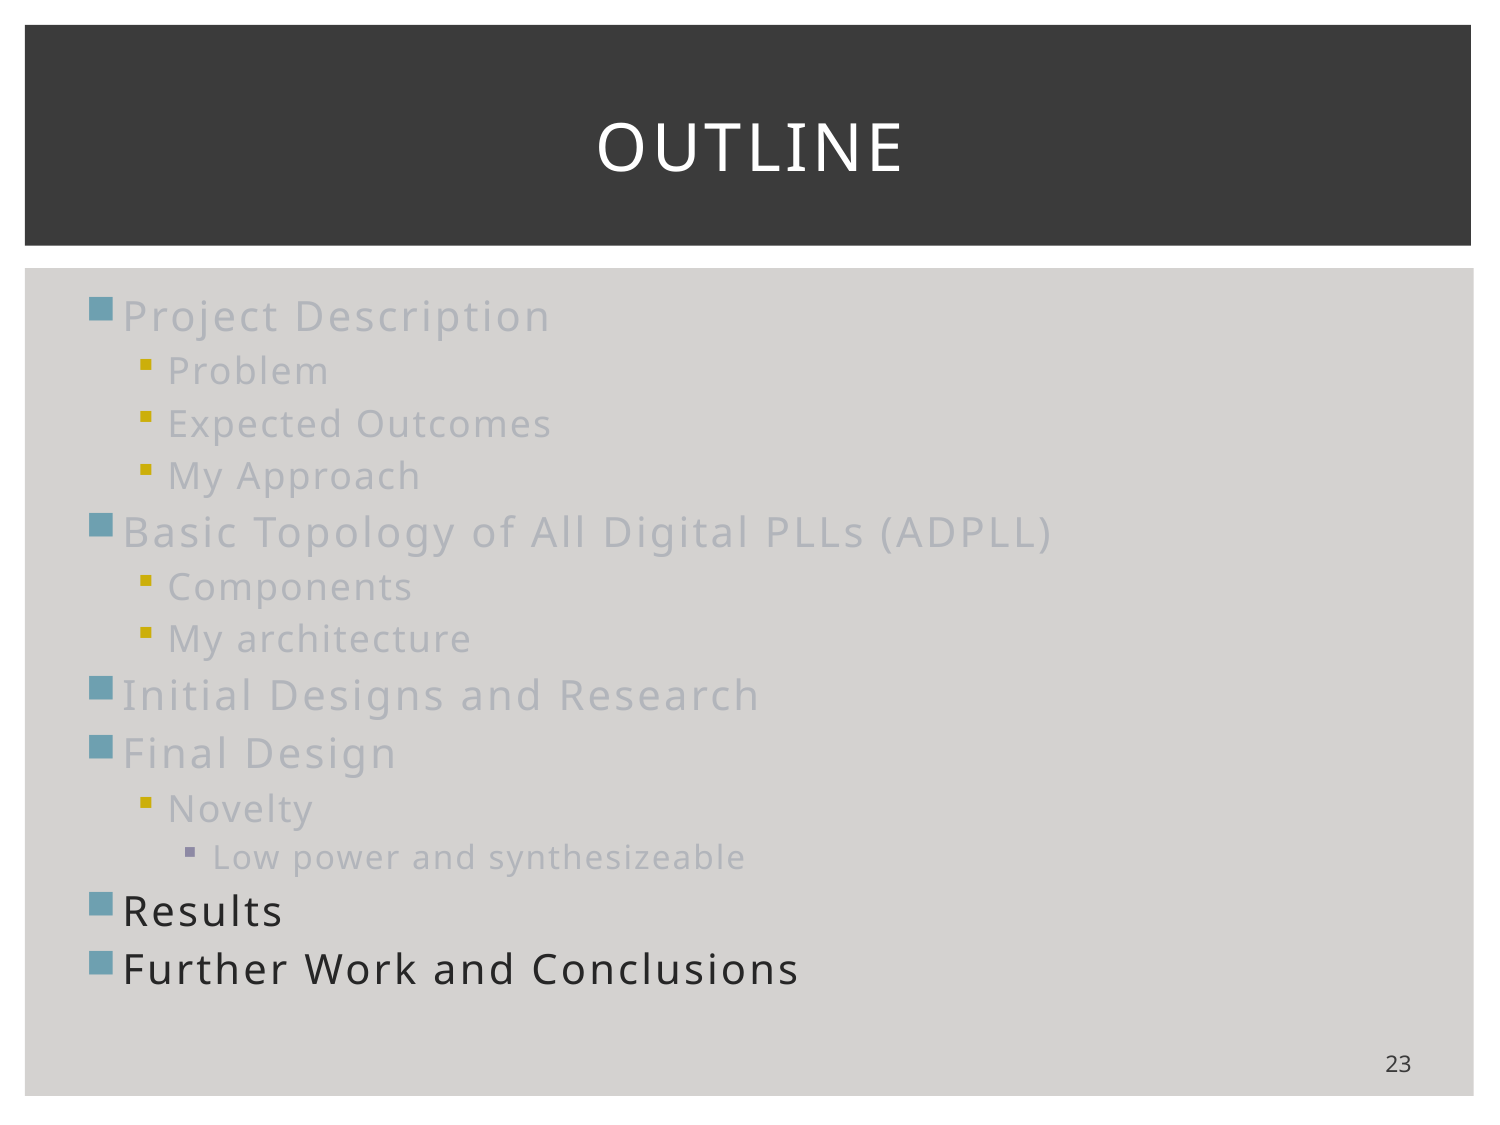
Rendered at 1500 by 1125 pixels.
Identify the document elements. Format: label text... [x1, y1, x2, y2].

title Outline [62, 58, 1438, 232]
slide_number 23 [1349, 1041, 1448, 1089]
list Project Description Problem Expected Outcomes My Approach Basic Topology of All Digital PLLs (ADPLL) Components My architecture Initial Designs and Research Final Design Novelty Low power and synthesizeable Results Further Work and Conclusions [62, 281, 1475, 1100]
